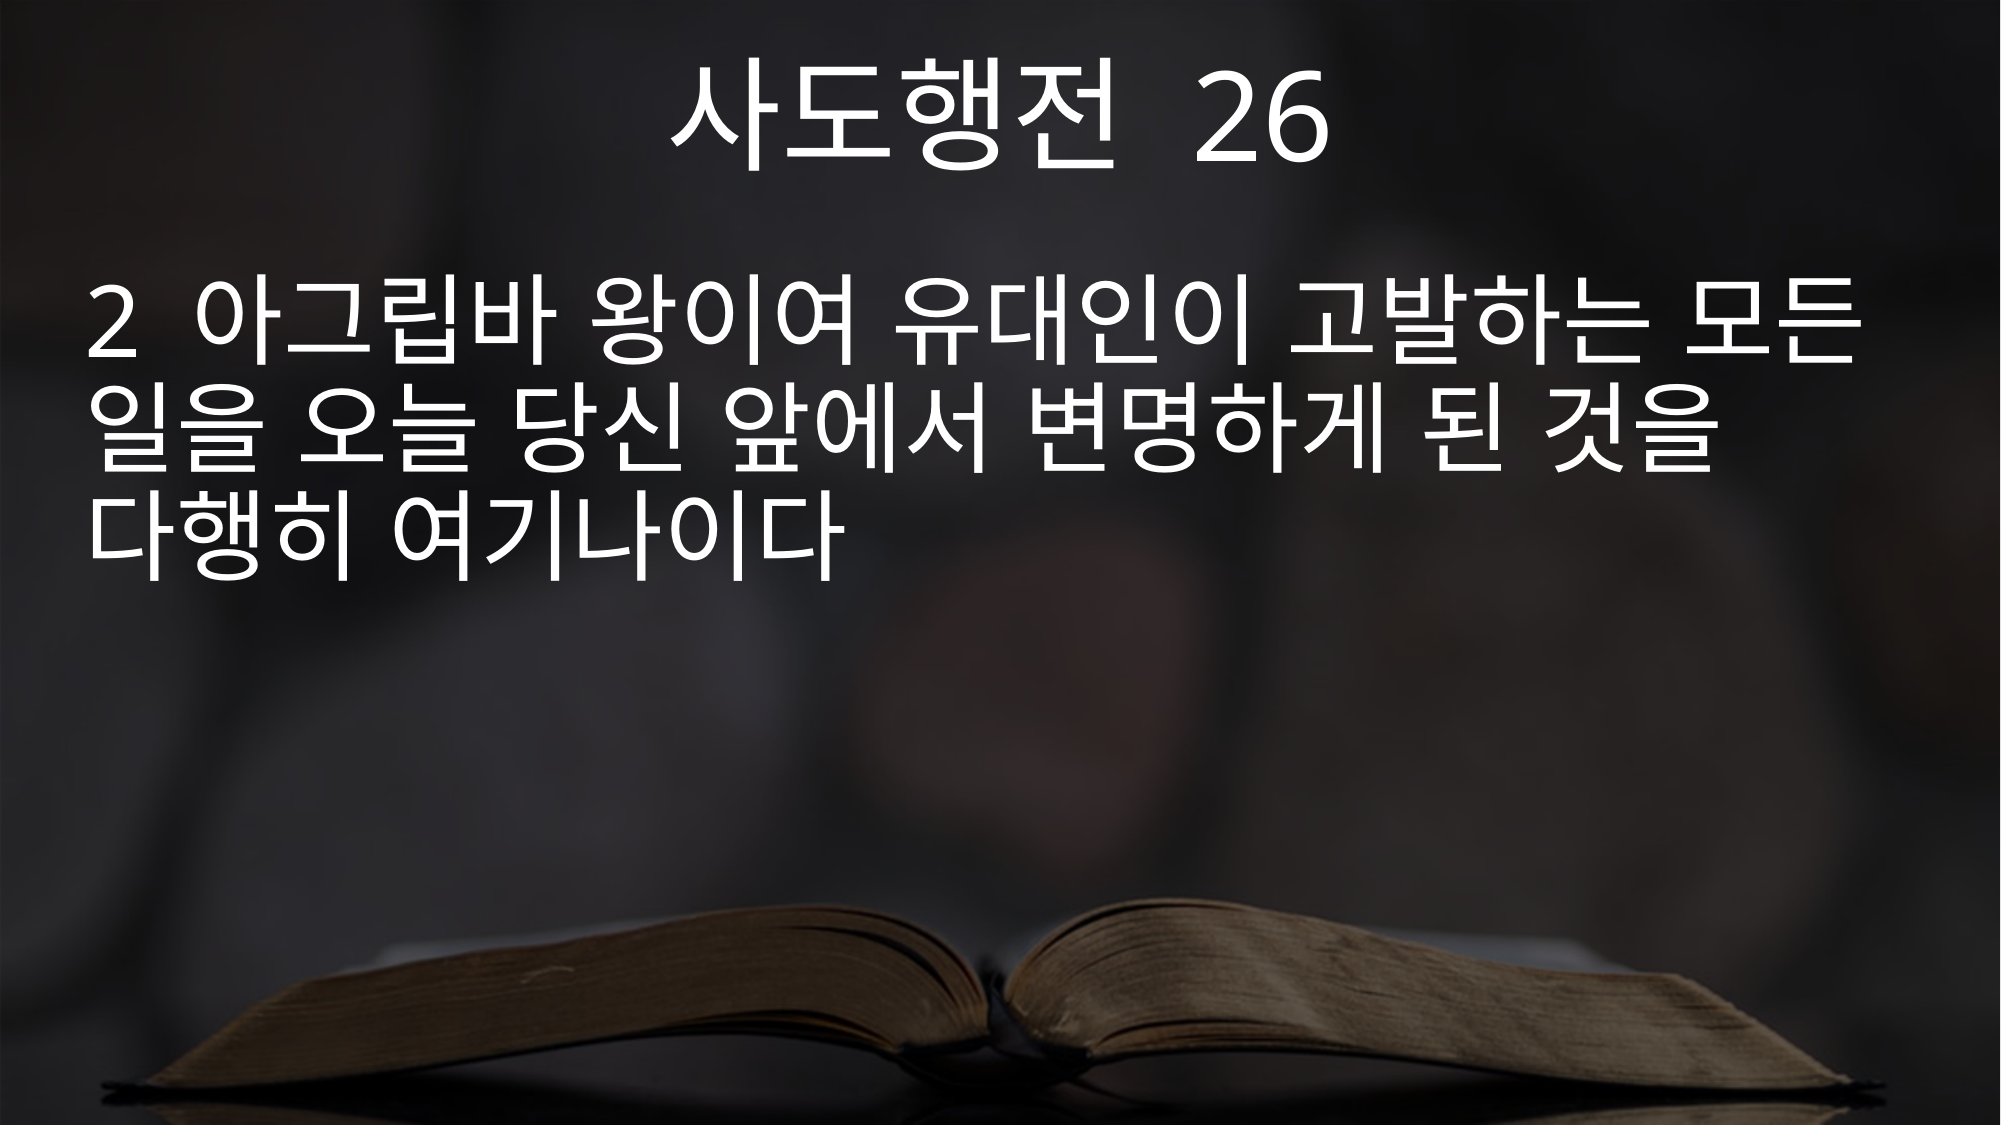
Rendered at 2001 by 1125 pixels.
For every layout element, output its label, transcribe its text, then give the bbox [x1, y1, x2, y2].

list 2 아그립바 왕이여 유대인이 고발하는 모든 일을 오늘 당신 앞에서 변명하게 된 것을 다행히 여기나이다 [69, 263, 1953, 423]
picture [0, 0, 2001, 1125]
footer 사도행전 26 [0, 32, 2000, 192]
